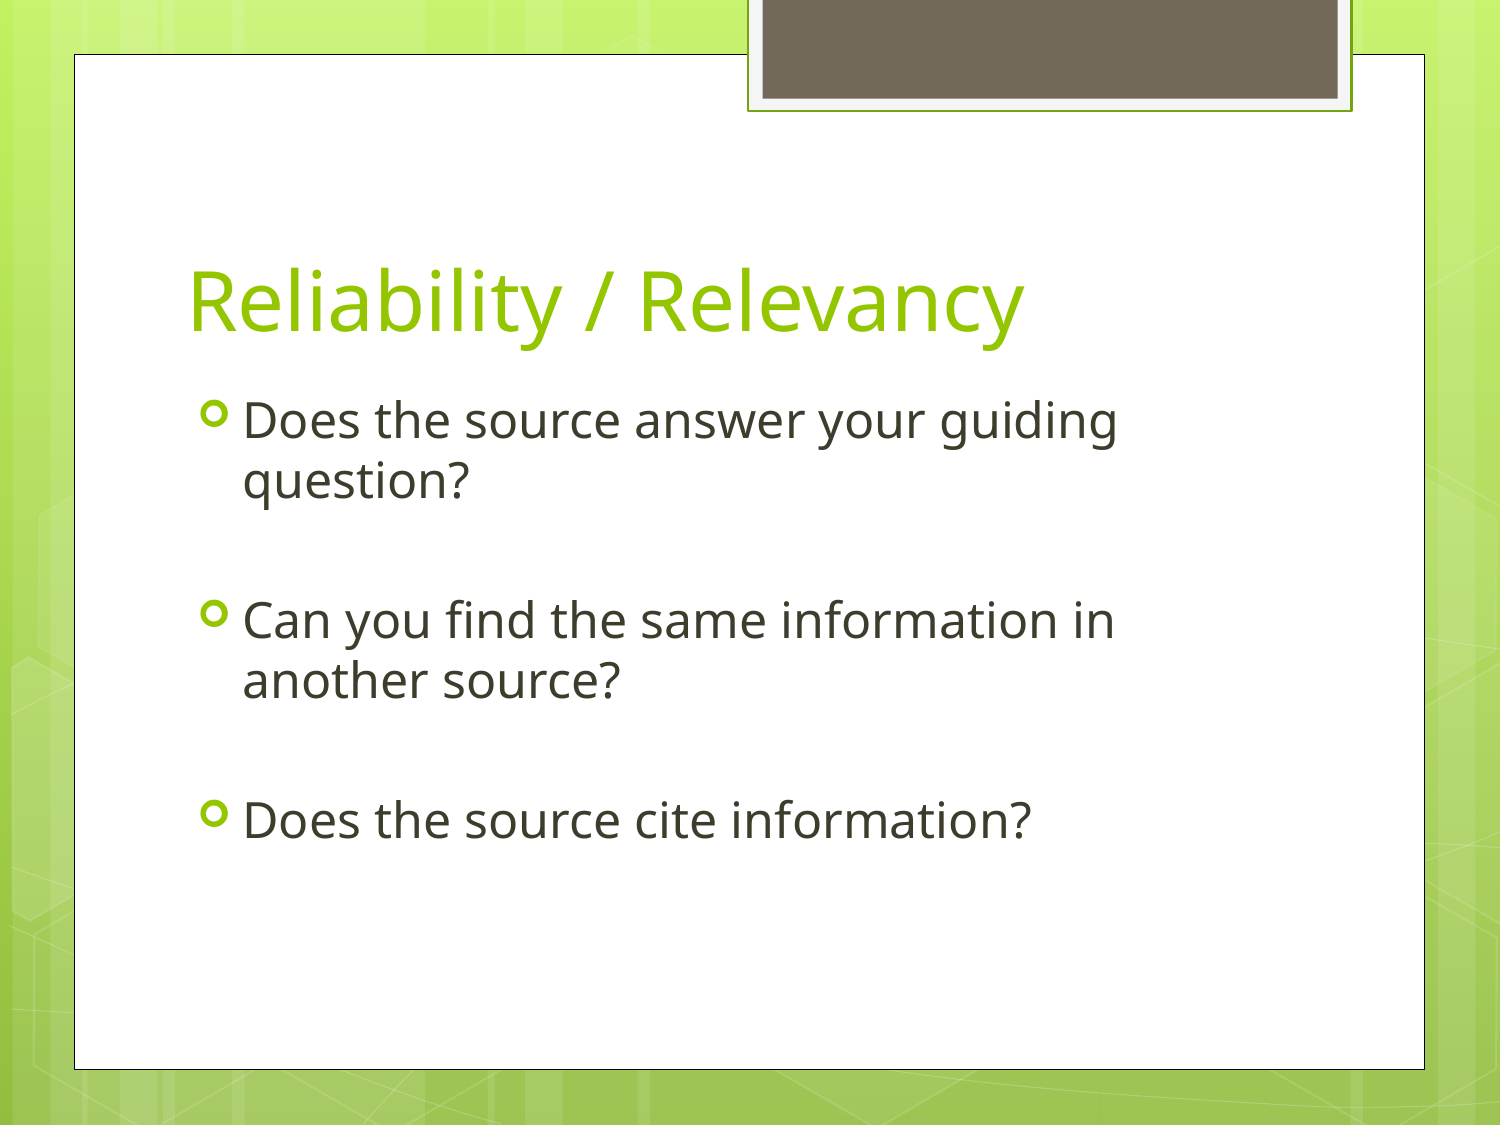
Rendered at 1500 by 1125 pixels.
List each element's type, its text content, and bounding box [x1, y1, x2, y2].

list Does the source answer your guiding question? Can you find the same information in another source? Does the source cite information? [171, 381, 1283, 957]
title Reliability / Relevancy [171, 168, 1324, 357]
